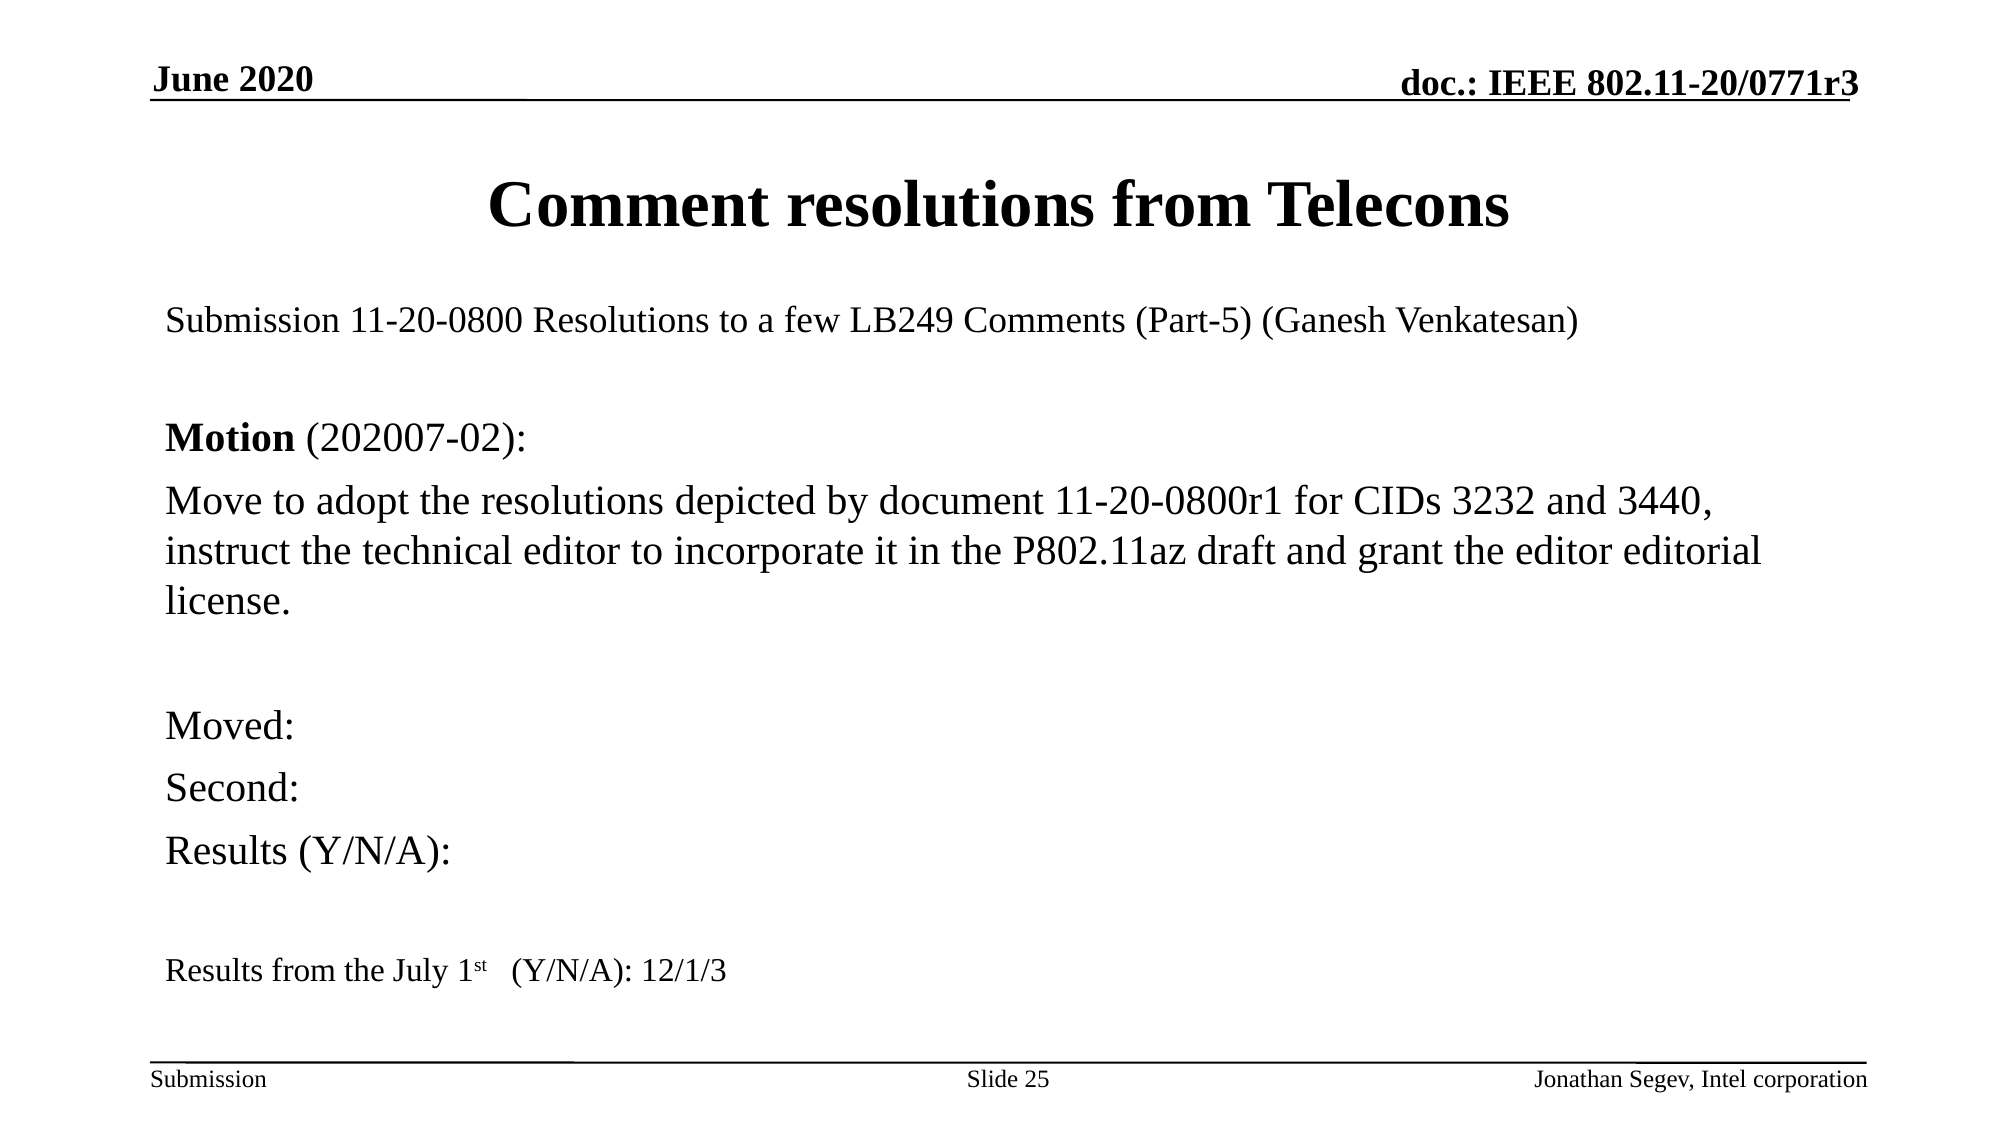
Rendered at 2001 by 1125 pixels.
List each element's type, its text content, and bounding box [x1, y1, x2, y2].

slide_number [152, 54, 563, 100]
slide_number Slide 25 [950, 1061, 1067, 1123]
title Comment resolutions from Telecons [149, 112, 1850, 286]
list Submission 11-20-0800 Resolutions to a few LB249 Comments (Part-5) (Ganesh Venkatesan) Motion (202007-02): Move to adopt the resolutions depicted by document 11-20-0800r1 for CIDs 3232 and 3440, instruct the technical editor to incorporate it in the P802.11az draft and grant the editor editorial license. Moved: Second: Results (Y/N/A): Results from the July 1st (Y/N/A): 12/1/3 [149, 286, 1850, 1000]
footer Jonathan Segev, Intel corporation [1171, 1061, 1869, 1093]
